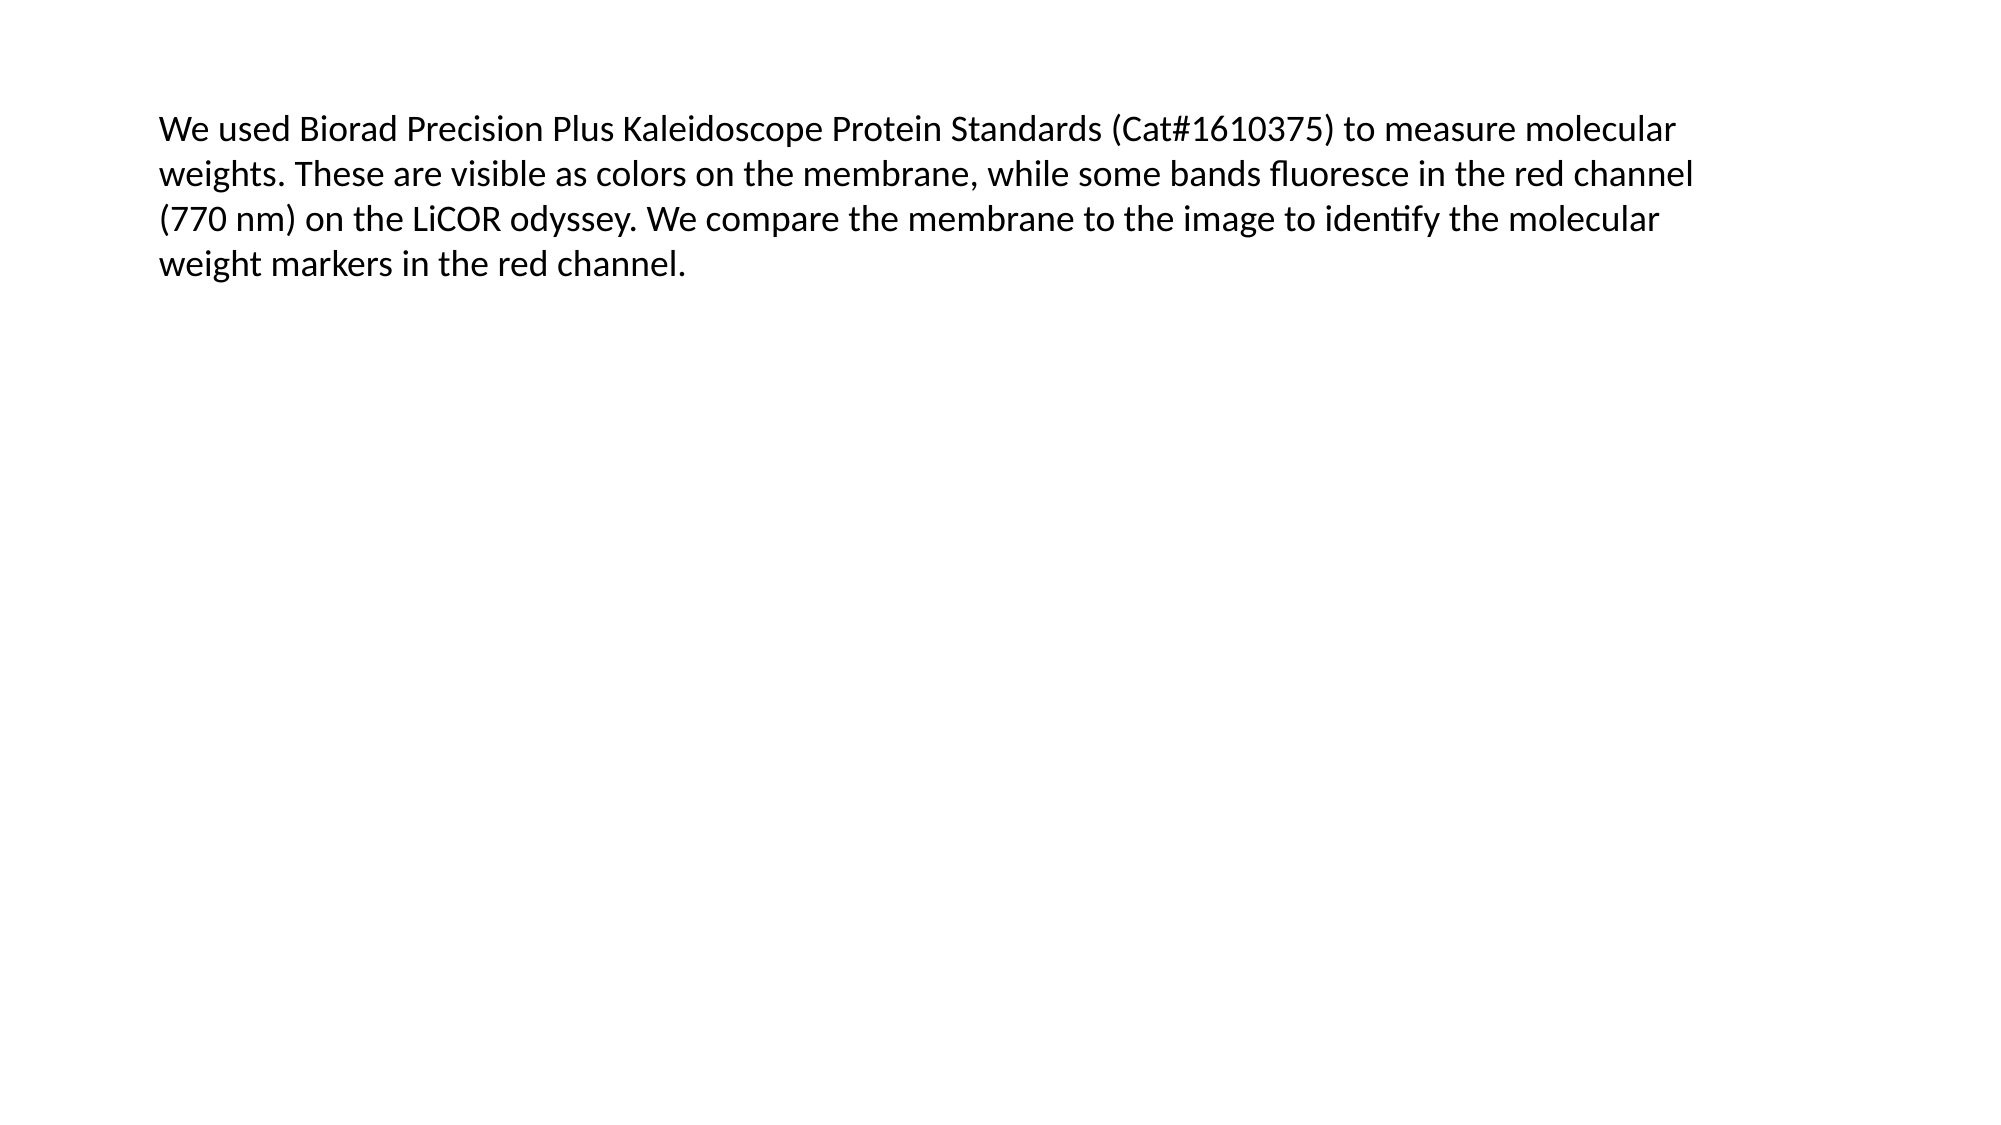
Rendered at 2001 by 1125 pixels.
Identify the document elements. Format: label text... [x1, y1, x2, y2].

text_box We used Biorad Precision Plus Kaleidoscope Protein Standards (Cat#1610375) to measure molecular weights. These are visible as colors on the membrane, while some bands fluoresce in the red channel (770 nm) on the LiCOR odyssey. We compare the membrane to the image to identify the molecular weight markers in the red channel. [144, 96, 1754, 291]
